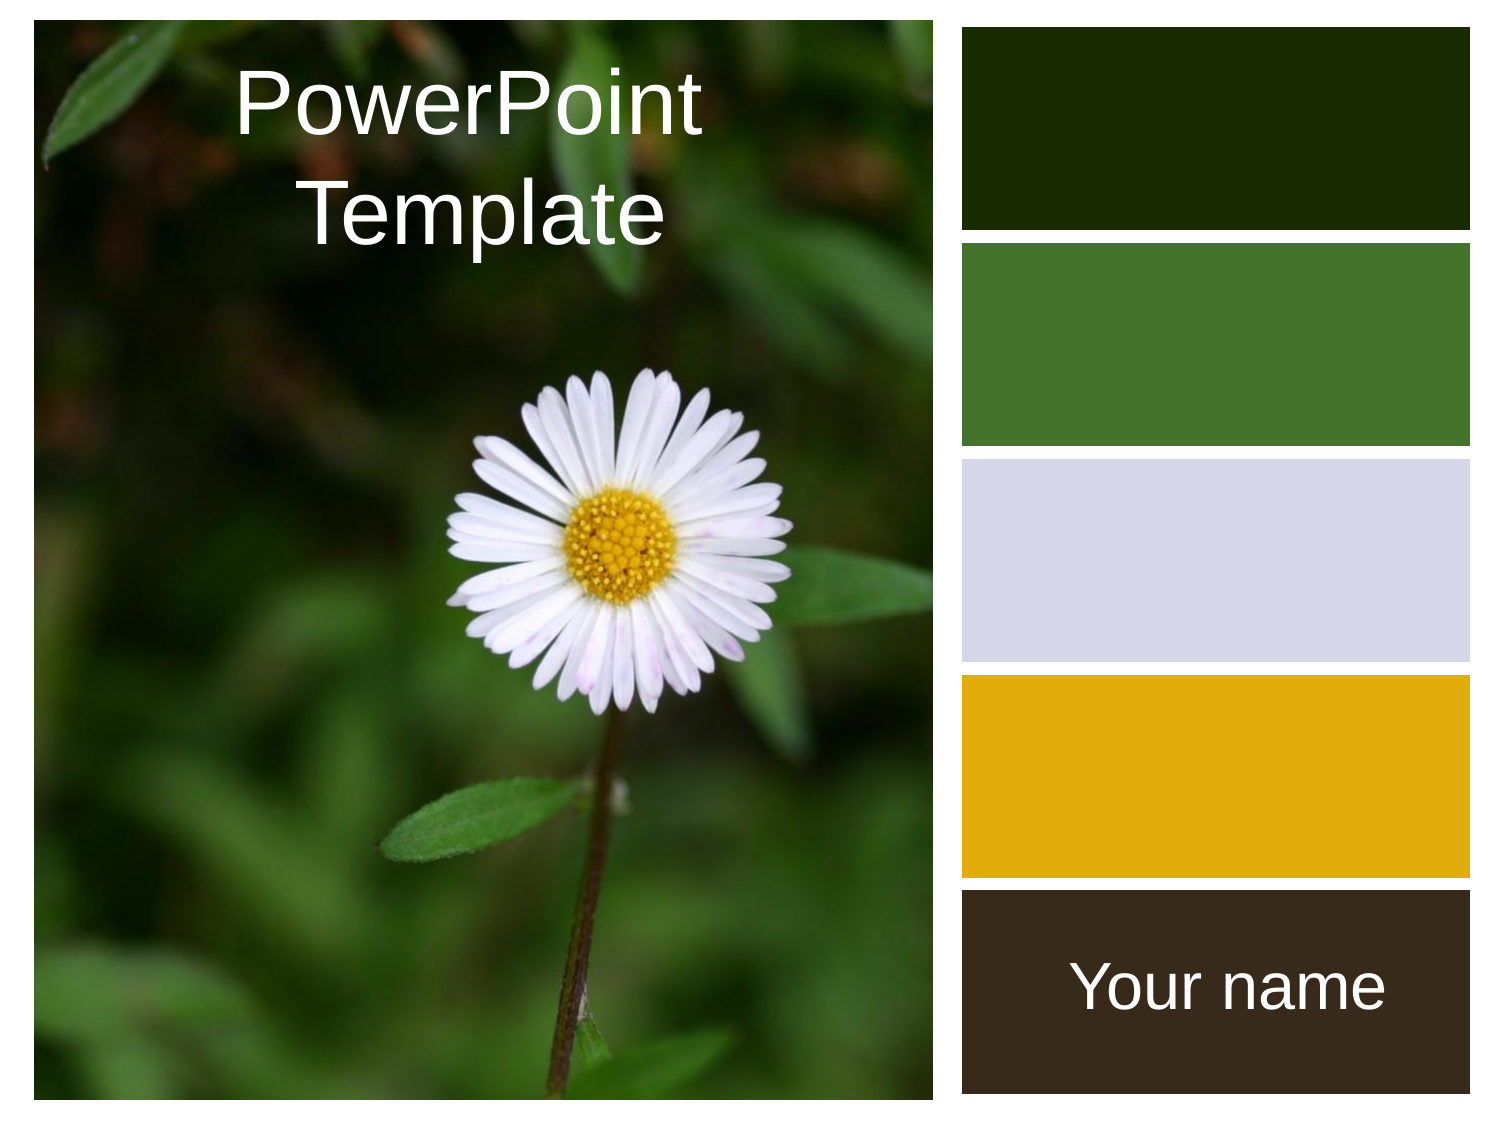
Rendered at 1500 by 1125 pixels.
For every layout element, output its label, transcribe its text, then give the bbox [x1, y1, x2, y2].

subtitle Your name [988, 935, 1468, 1089]
picture [34, 286, 933, 1100]
title PowerPoint Template [29, 20, 933, 286]
